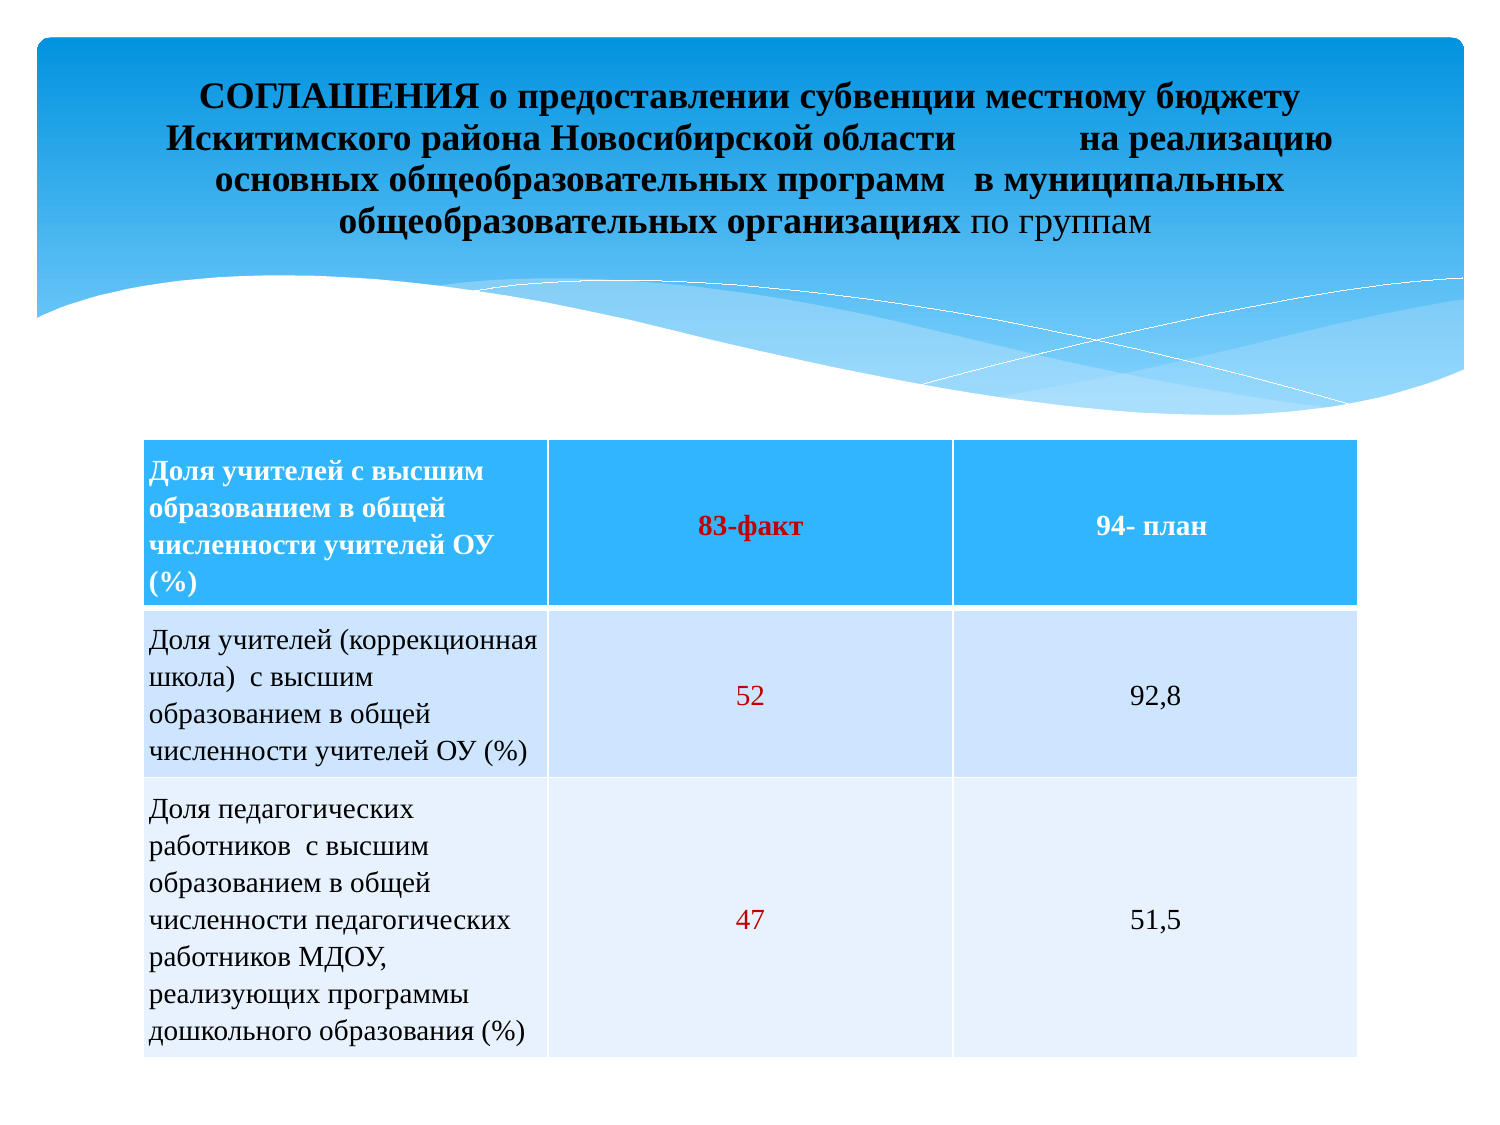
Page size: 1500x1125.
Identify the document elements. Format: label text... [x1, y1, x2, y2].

title СОГЛАШЕНИЯ о предоставлении субвенции местному бюджету Искитимского района Новосибирской области на реализацию основных общеобразовательных программ в муниципальных общеобразовательных организациях по группам [75, 55, 1425, 261]
table_cell 92,8 [954, 611, 1357, 777]
table_header 94- план [954, 440, 1357, 605]
table_cell Доля учителей (коррекционная школа) с высшим образованием в общей численности учителей ОУ (%) [144, 611, 547, 777]
table_cell 52 [549, 611, 952, 777]
table_cell 51,5 [954, 778, 1357, 1057]
table_header 83-факт [549, 440, 952, 605]
table_header Доля учителей с высшим образованием в общей численности учителей ОУ (%) [144, 440, 547, 605]
table_cell 47 [549, 778, 952, 1057]
table_cell Доля педагогических работников с высшим образованием в общей численности педагогических работников МДОУ, реализующих программы дошкольного образования (%) [144, 778, 547, 1057]
